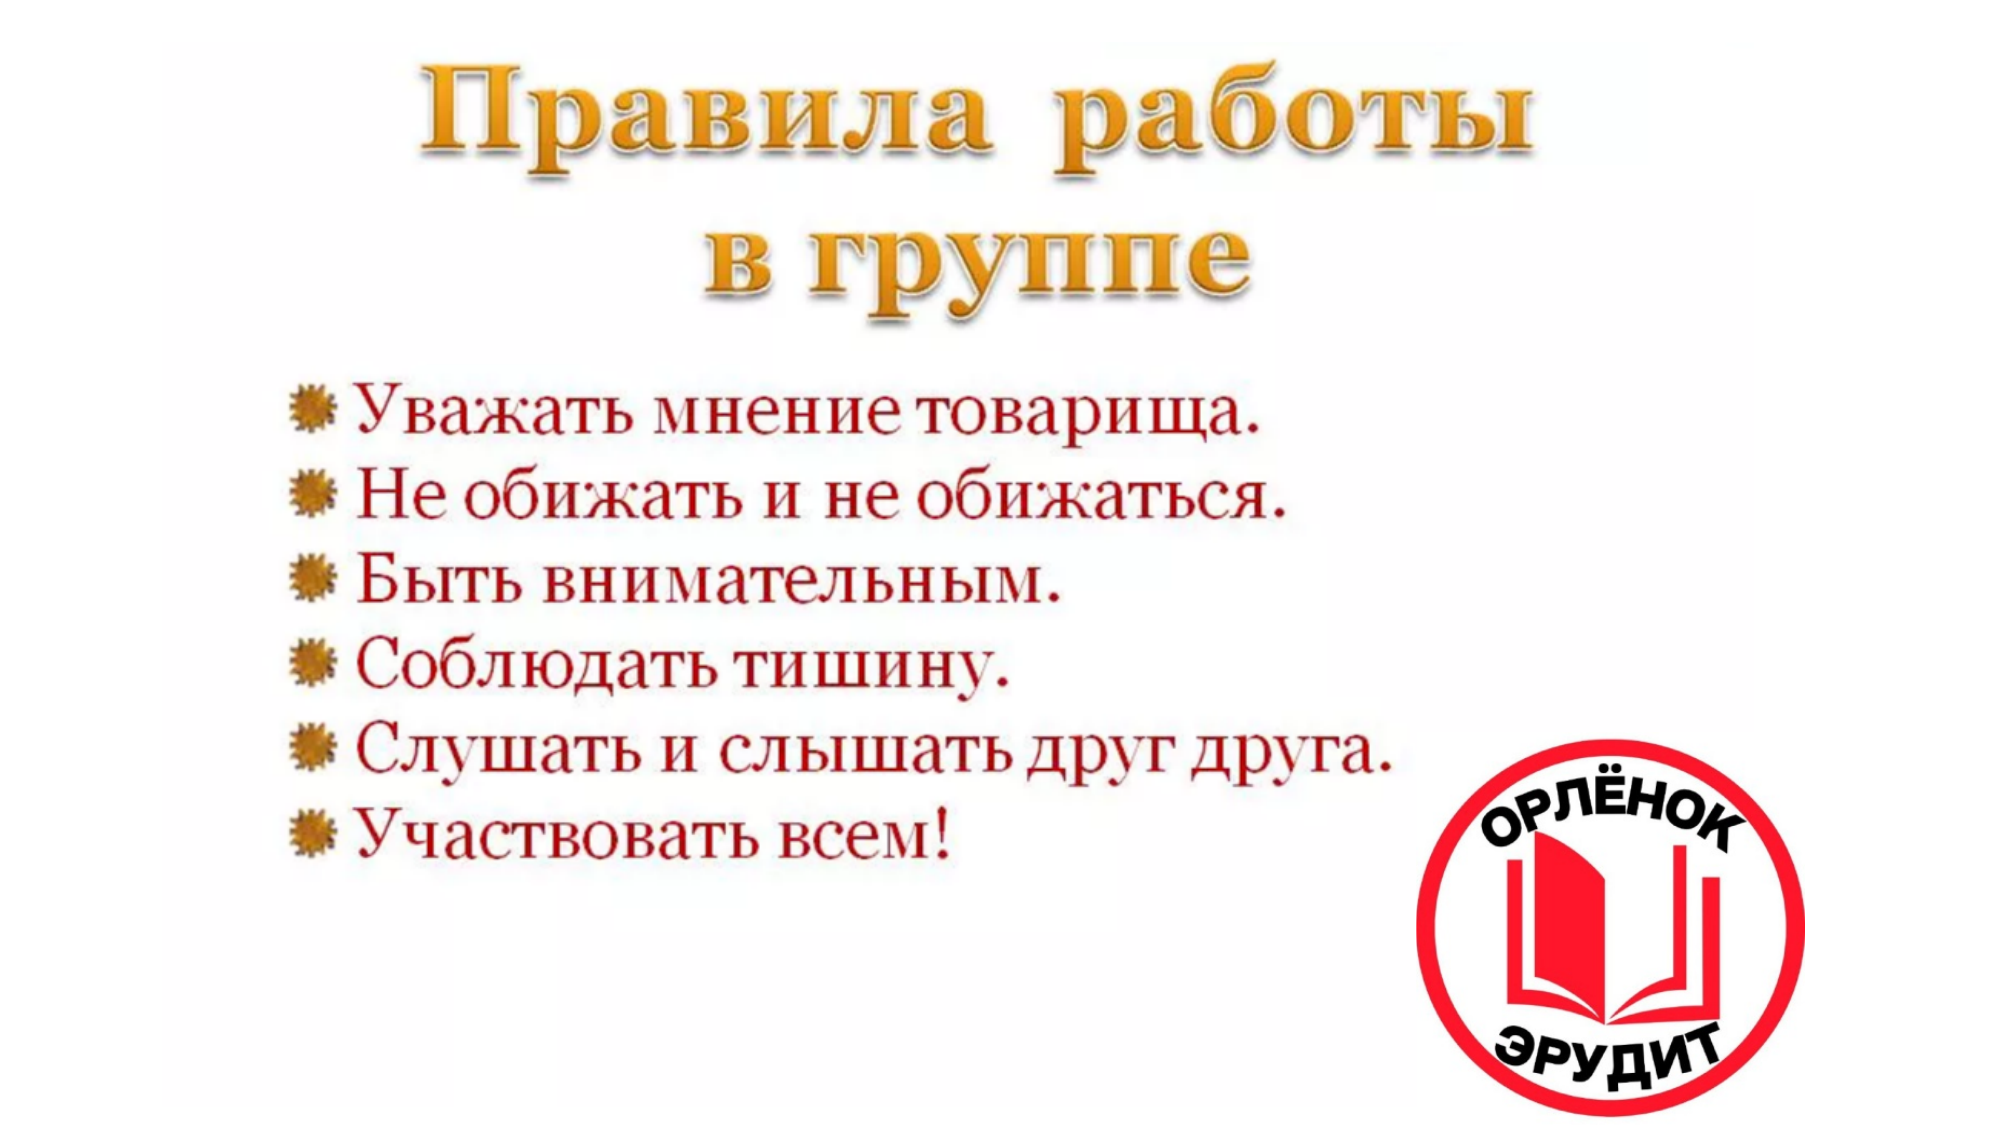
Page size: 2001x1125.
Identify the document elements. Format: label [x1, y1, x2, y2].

picture [161, 42, 1808, 1125]
